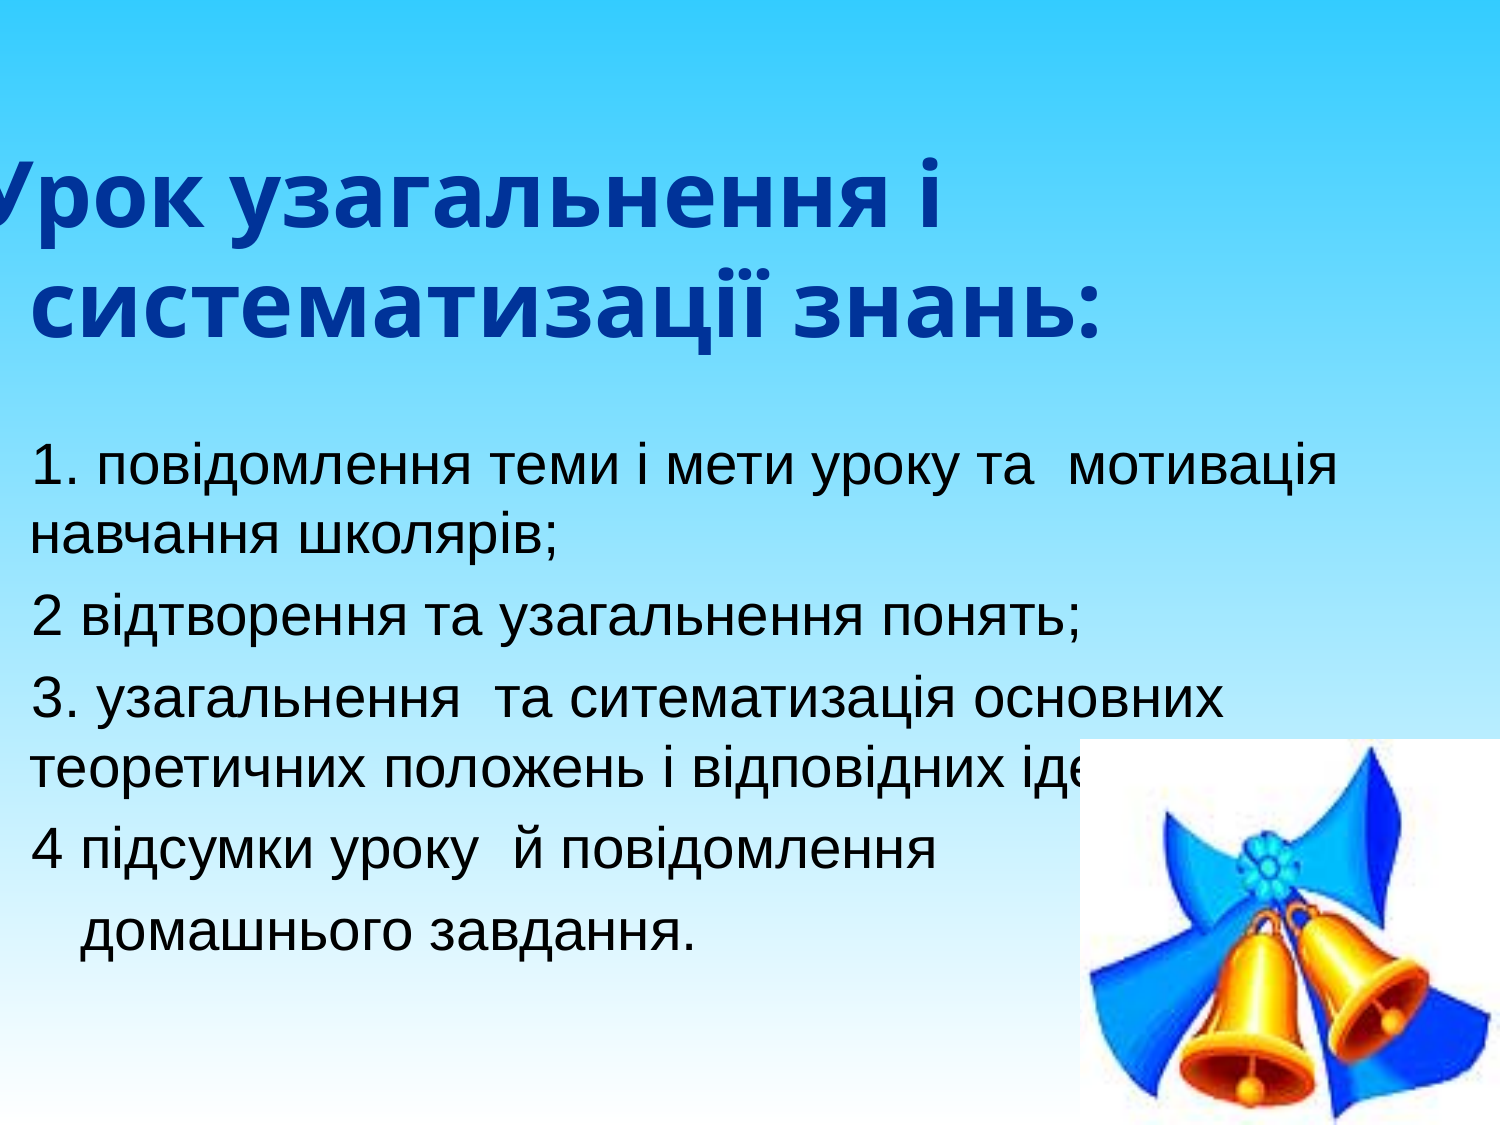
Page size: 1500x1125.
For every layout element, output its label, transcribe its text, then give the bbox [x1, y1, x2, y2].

list Урок узагальнення і систематизації знань: 1. повідомлення теми і мети уроку та мотивація навчання школярів; 2 відтворення та узагальнення понять; 3. узагальнення та ситематизація основних теоретичних положень і відповідних ідей науки; 4 підсумки уроку й повідомлення домашнього завдання. [0, 0, 1500, 1125]
picture [1080, 739, 1500, 1125]
